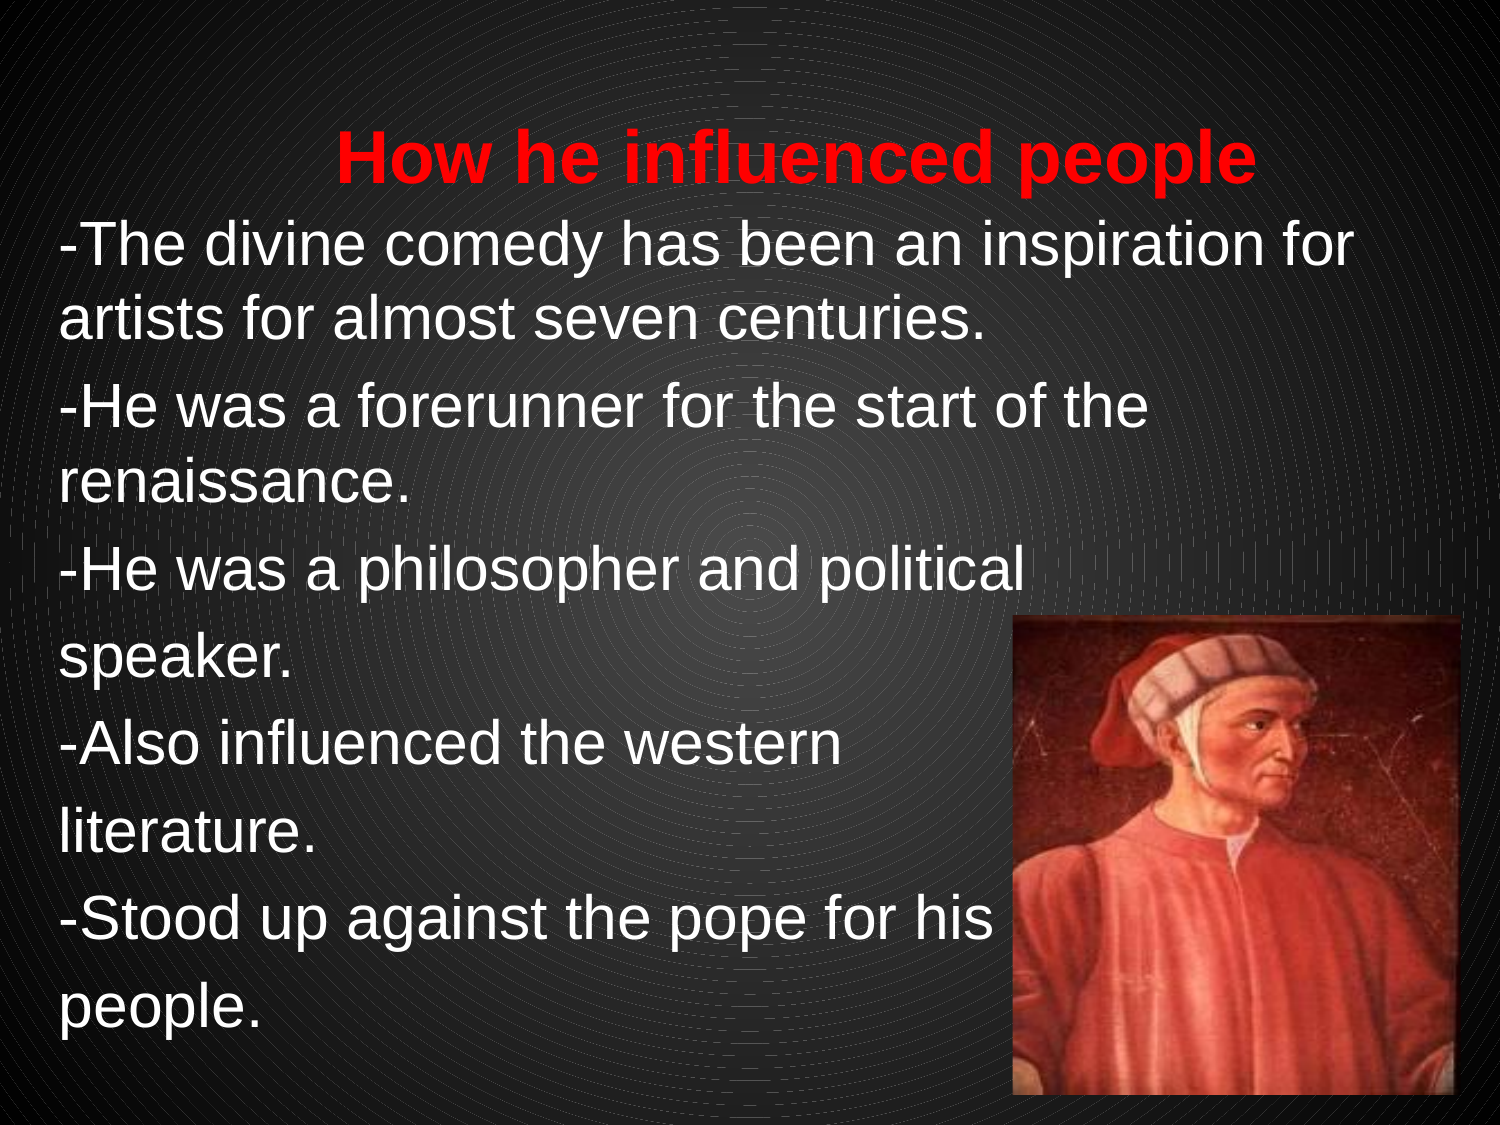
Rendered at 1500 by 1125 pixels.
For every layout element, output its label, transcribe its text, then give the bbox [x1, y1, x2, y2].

text_box [1456, 615, 1461, 1095]
list -The divine comedy has been an inspiration for artists for almost seven centuries. -He was a forerunner for the start of the renaissance. -He was a philosopher and political speaker. -Also influenced the western literature. -Stood up against the pope for his people. [44, 187, 1456, 1125]
title How he influenced people [75, 0, 1425, 187]
